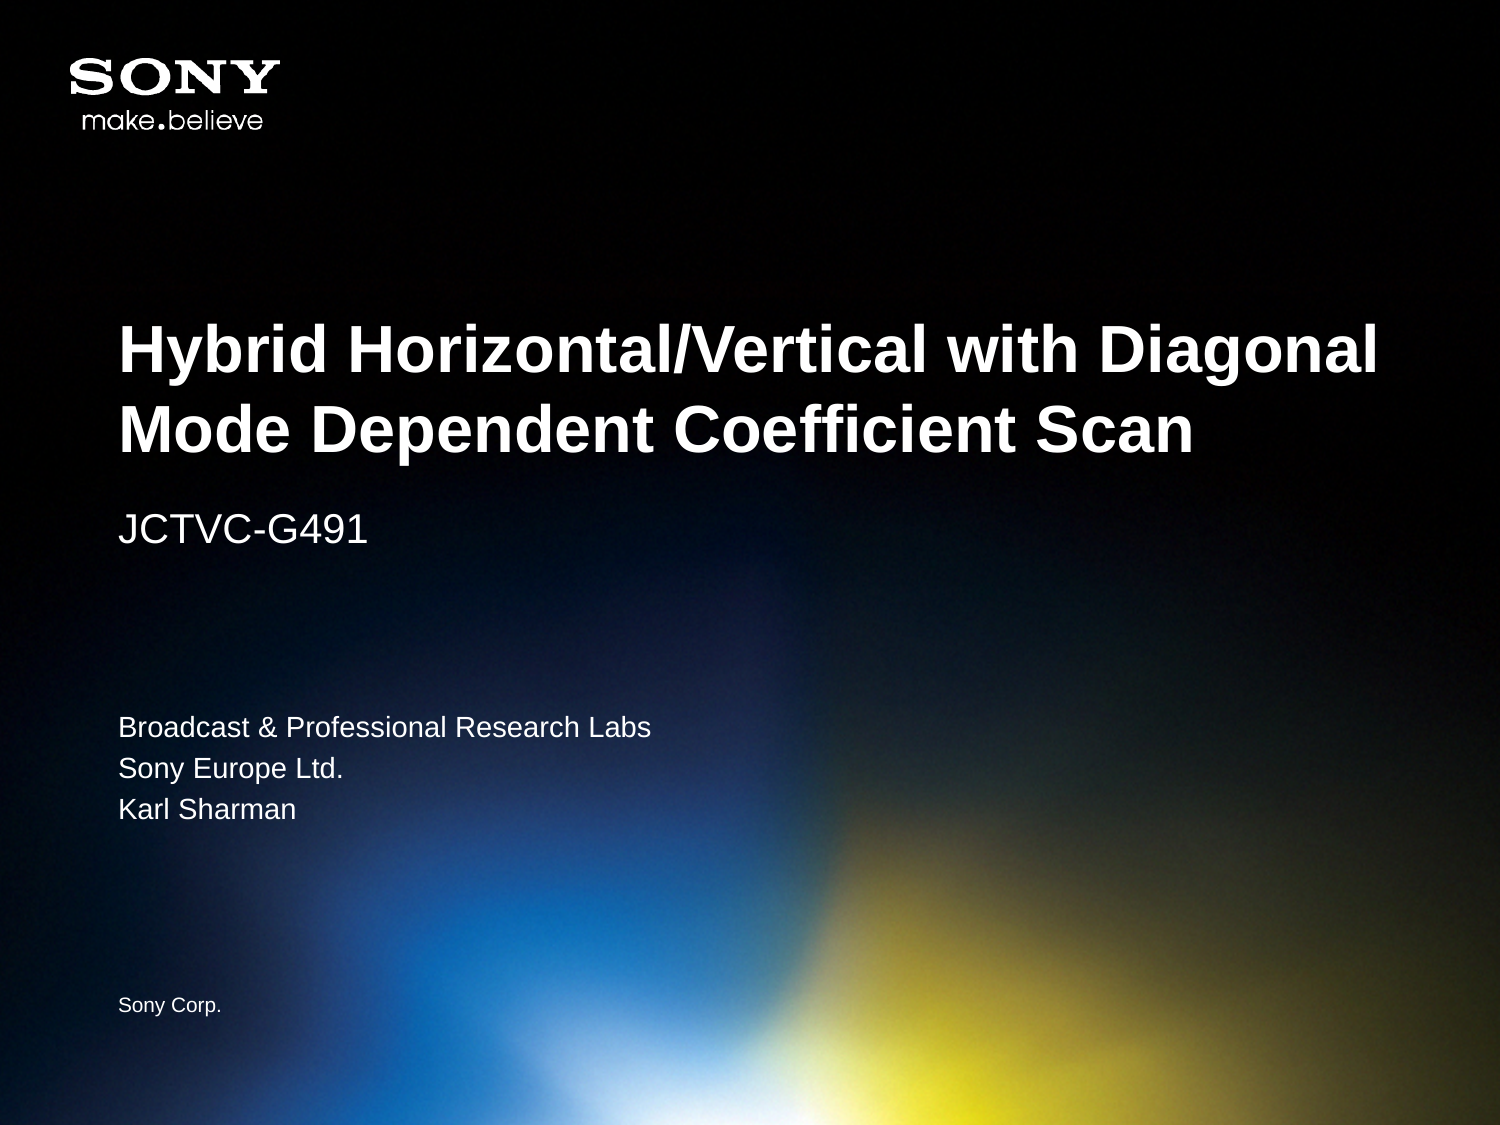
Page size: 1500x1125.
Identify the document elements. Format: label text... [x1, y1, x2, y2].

picture [0, 0, 1500, 1125]
list Sony Corp. [118, 992, 1382, 1052]
subtitle JCTVC-G491 [118, 501, 1382, 573]
list Broadcast & Professional Research Labs Sony Europe Ltd. Karl Sharman [118, 708, 1382, 868]
title Hybrid Horizontal/Vertical with Diagonal Mode Dependent Coefficient Scan [118, 314, 1382, 467]
